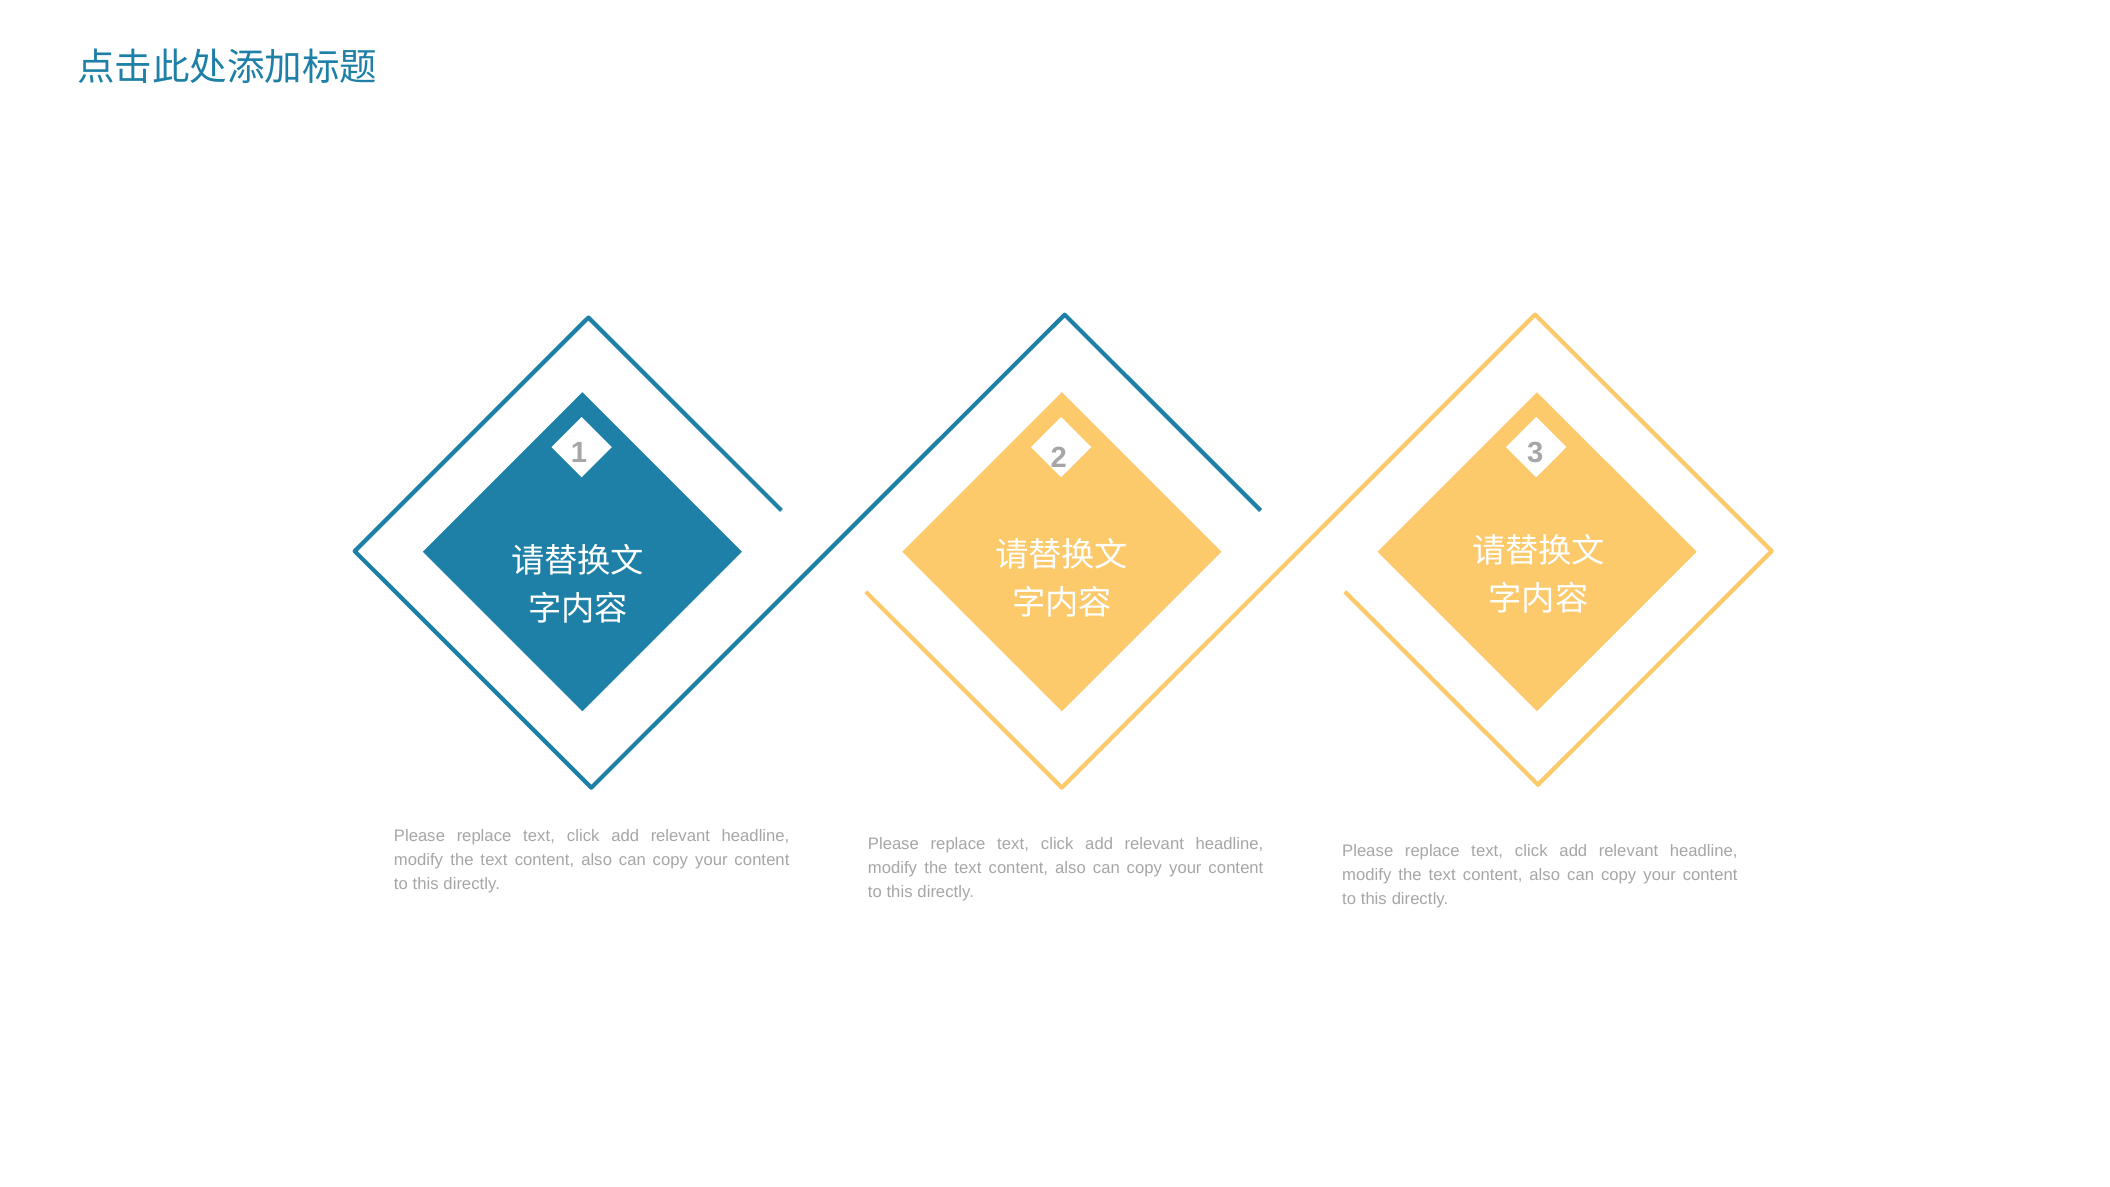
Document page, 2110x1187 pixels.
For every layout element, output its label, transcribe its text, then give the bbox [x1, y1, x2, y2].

text_box Please replace text, click add relevant headline, modify the text content, also can copy your content to this directly. [1342, 835, 1739, 908]
text_box Please replace text, click add relevant headline, modify the text content, also can copy your content to this directly. [867, 828, 1265, 901]
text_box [354, 314, 1772, 788]
text_box Please replace text, click add relevant headline, modify the text content, also can copy your content to this directly. [393, 821, 790, 893]
text_box 点击此处添加标题 [62, 35, 417, 94]
